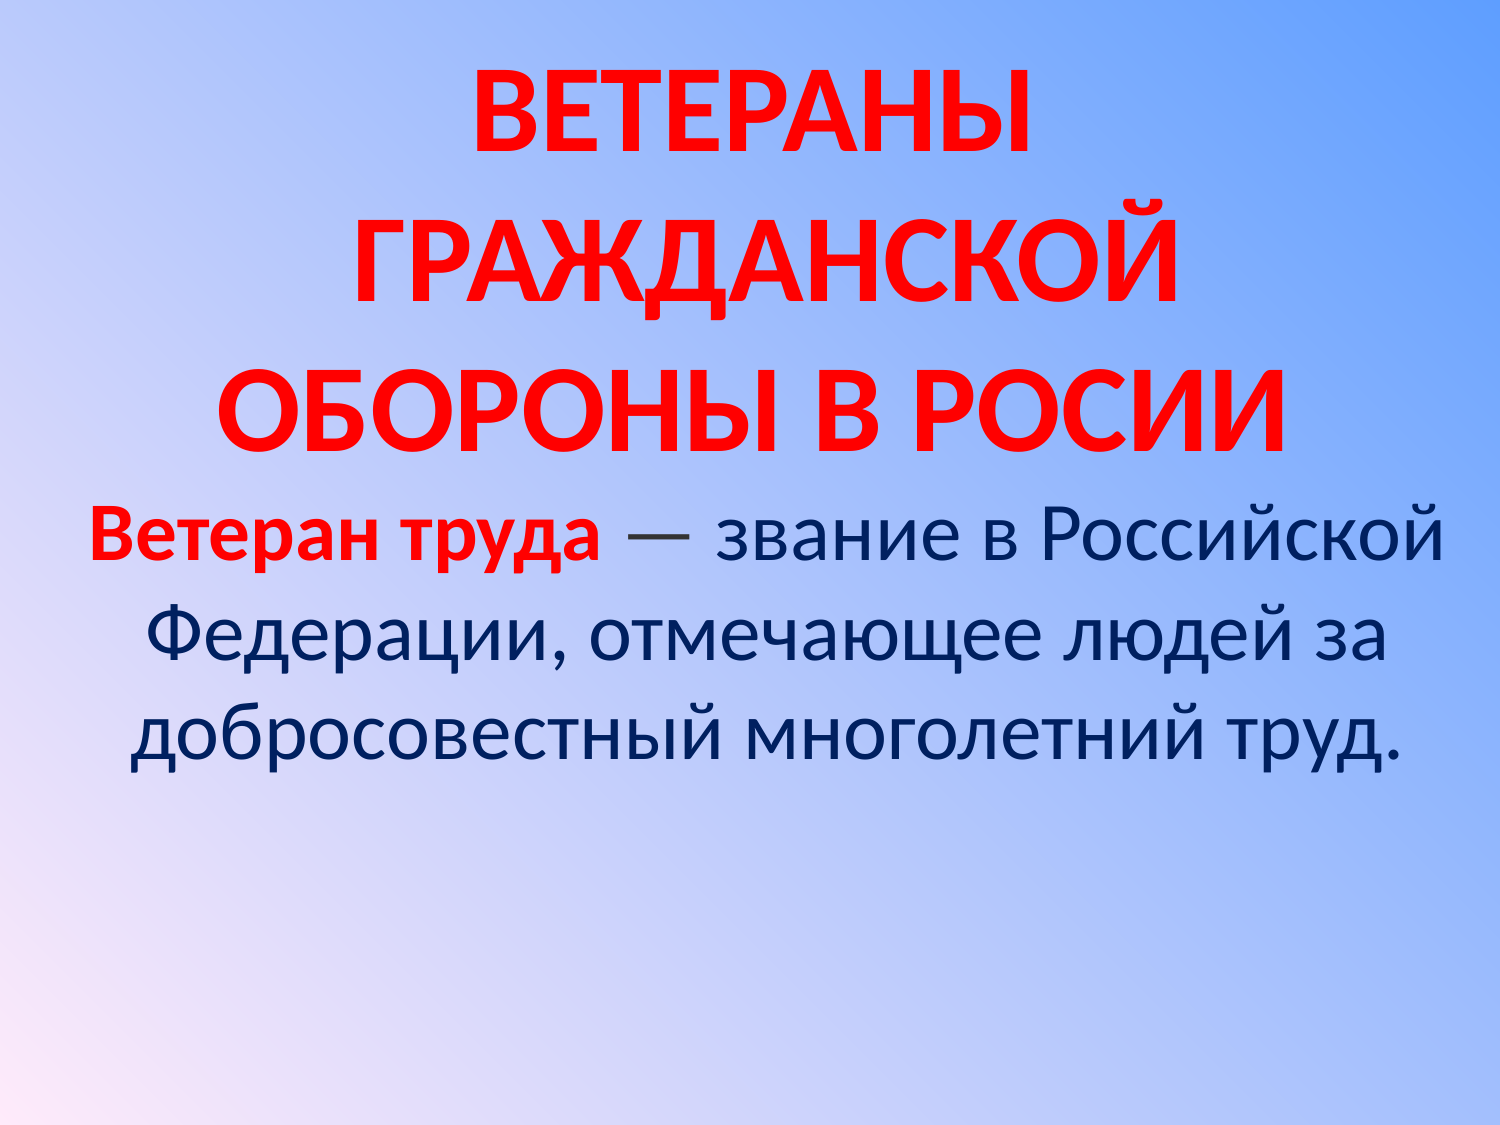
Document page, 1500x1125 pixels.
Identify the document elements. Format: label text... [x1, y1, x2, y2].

text_box ВЕТЕРАНЫ ГРАЖДАНСКОЙ ОБОРОНЫ В РОСИИ Ветеран труда — звание в Российской Федерации, отмечающее людей за добросовестный многолетний труд. [53, 0, 1483, 504]
